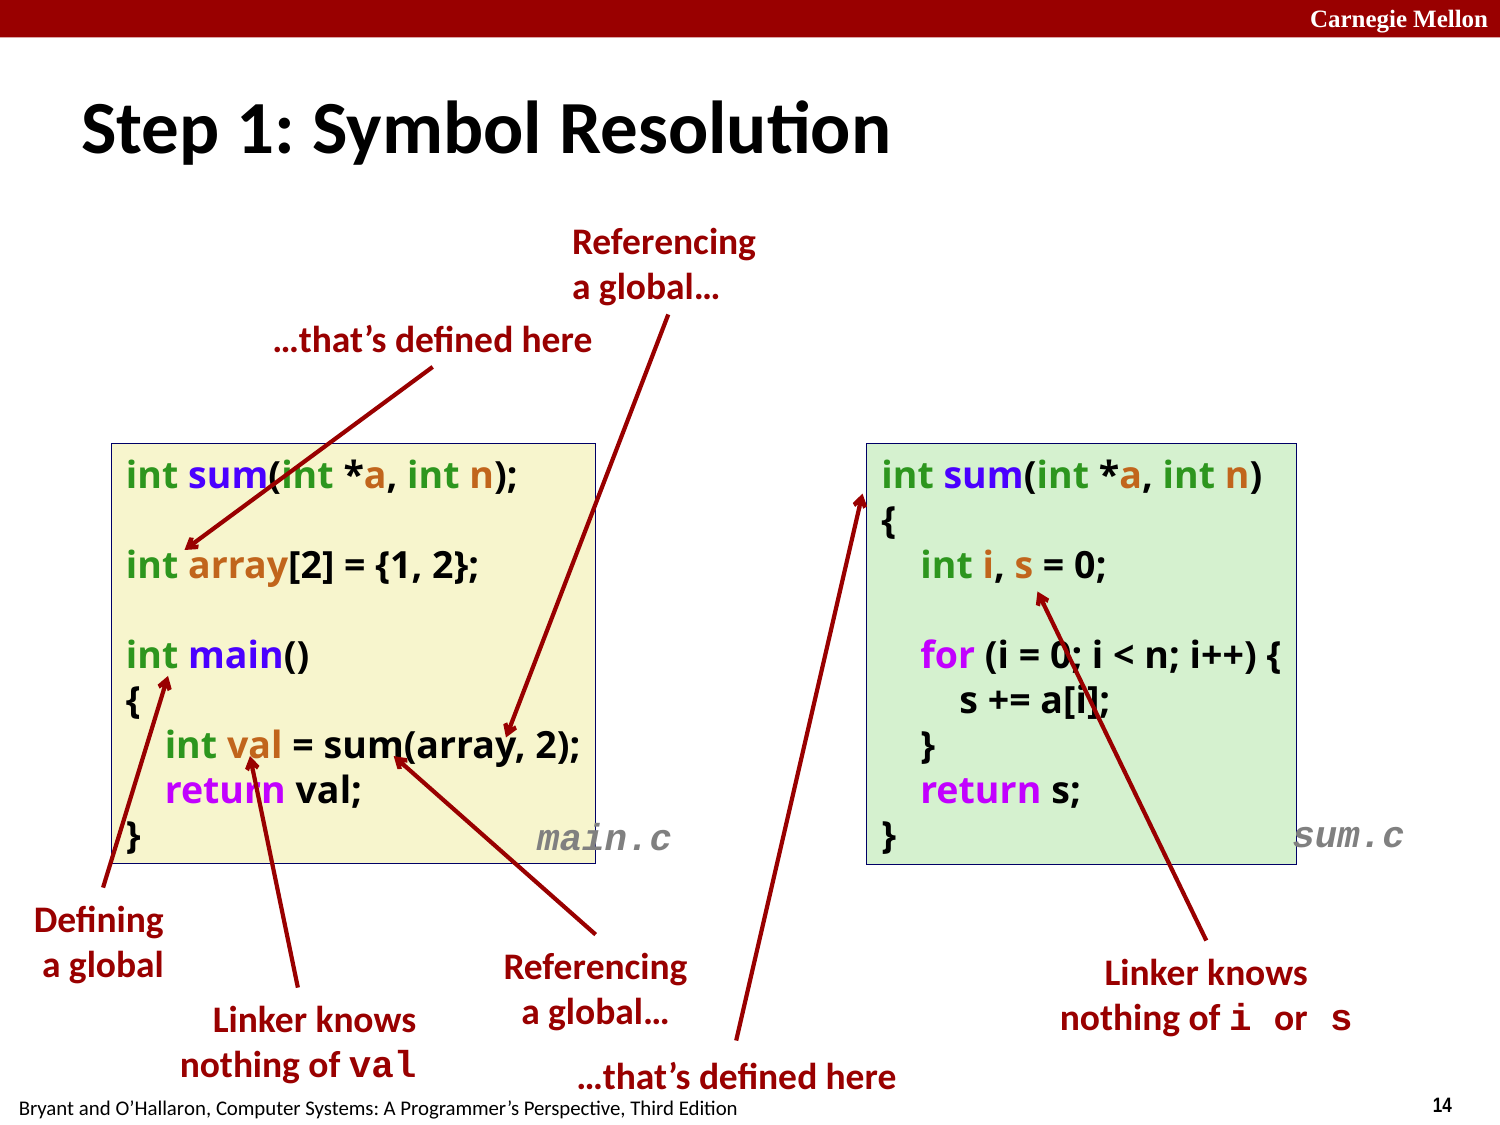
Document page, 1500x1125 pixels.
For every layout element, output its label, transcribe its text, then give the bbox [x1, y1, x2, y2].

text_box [393, 755, 553, 1041]
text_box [505, 209, 779, 491]
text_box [21, 675, 185, 994]
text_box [162, 755, 433, 1094]
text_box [558, 493, 916, 1106]
title Step 1: Symbol Resolution [66, 58, 1497, 188]
text_box sum.c [1379, 805, 1420, 864]
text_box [184, 306, 612, 551]
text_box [1037, 591, 1376, 1047]
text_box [505, 559, 553, 738]
text_box int sum(int *a, int n) { int i, s = 0; for (i = 0; i < n; i++) { s += a[i]; } return s; } [866, 443, 1297, 864]
text_box int sum(int *a, int n); int array[2] = {1, 2}; int main() { int val = sum(array, 2); return val; } [111, 443, 553, 754]
